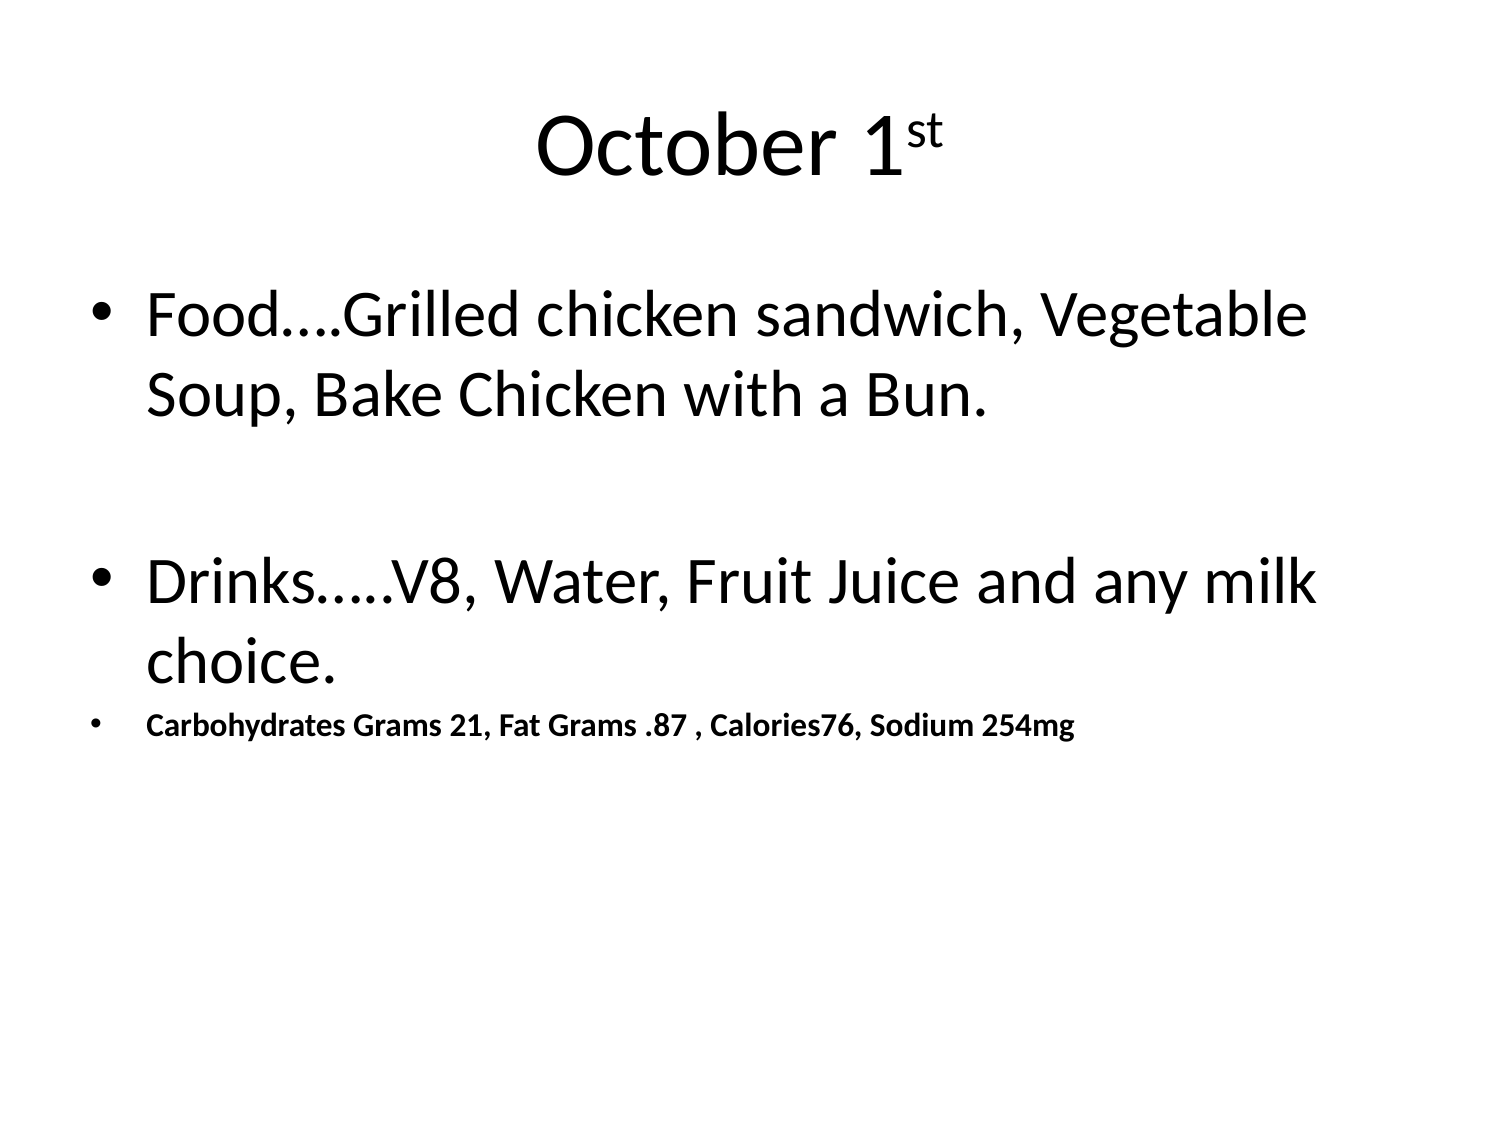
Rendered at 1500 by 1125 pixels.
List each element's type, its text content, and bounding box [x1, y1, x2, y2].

title October 1st [75, 45, 1425, 233]
list Food….Grilled chicken sandwich, Vegetable Soup, Bake Chicken with a Bun. Drinks…..V8, Water, Fruit Juice and any milk choice. Carbohydrates Grams 21, Fat Grams .87 , Calories76, Sodium 254mg [75, 262, 1425, 1005]
